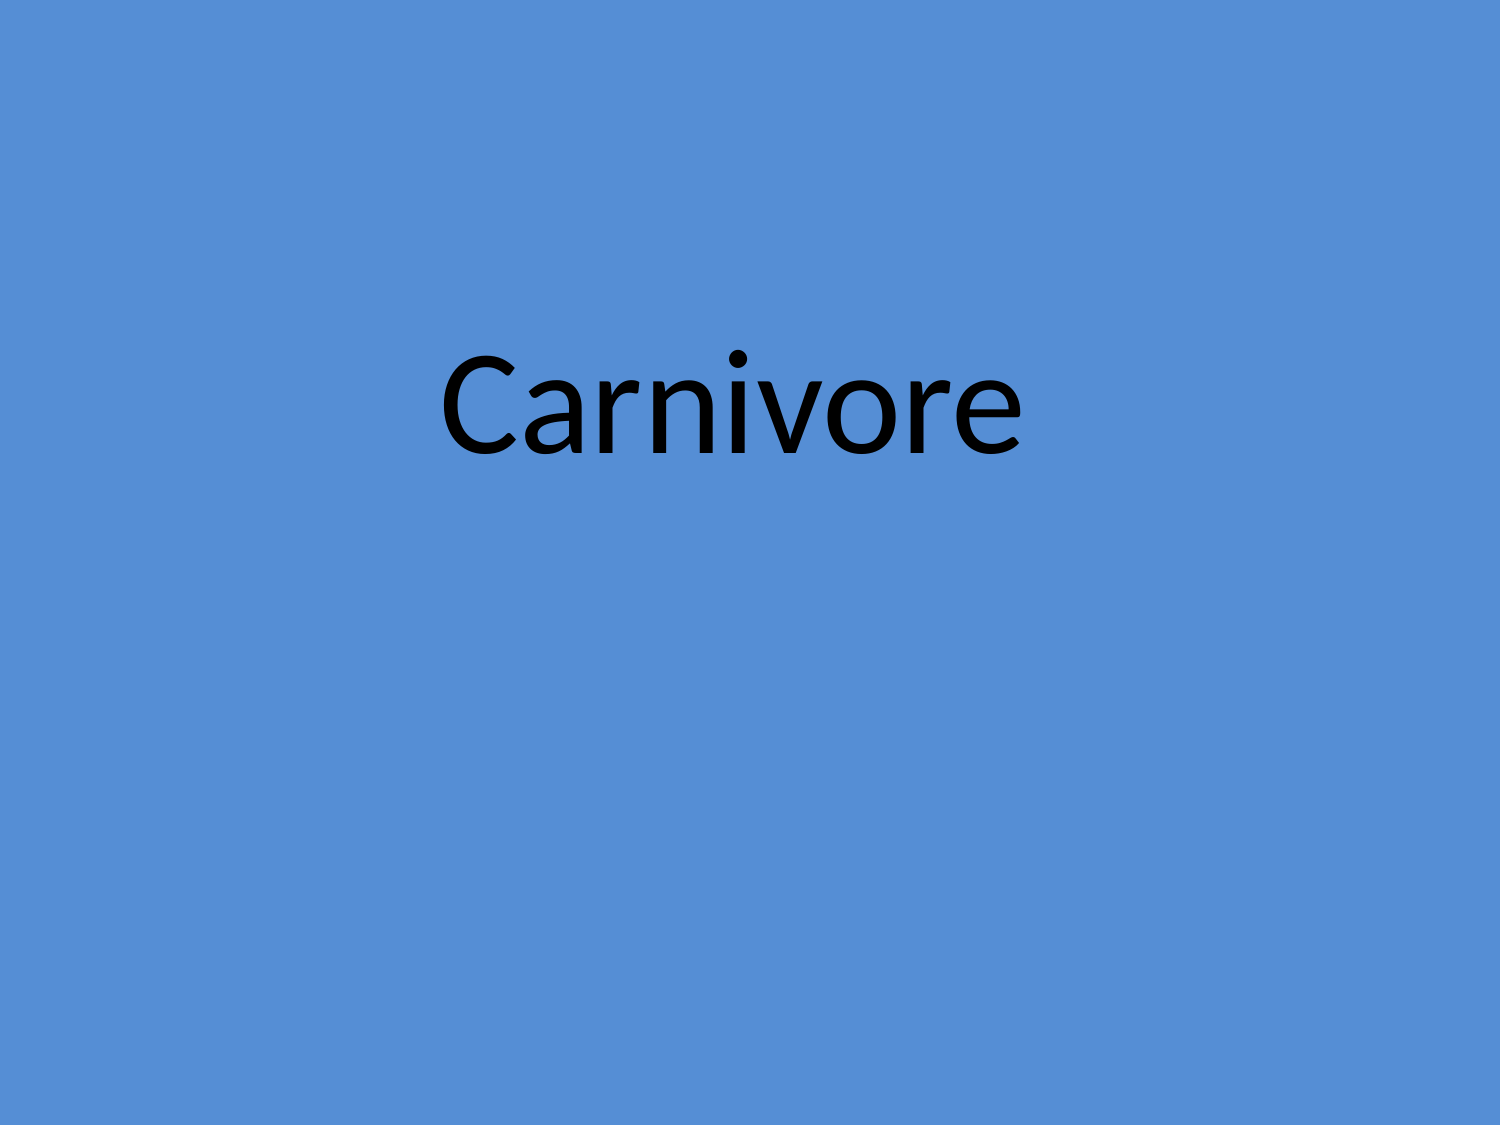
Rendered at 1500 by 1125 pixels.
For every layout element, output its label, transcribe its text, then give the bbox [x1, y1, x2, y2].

title Carnivore [75, 299, 1425, 488]
